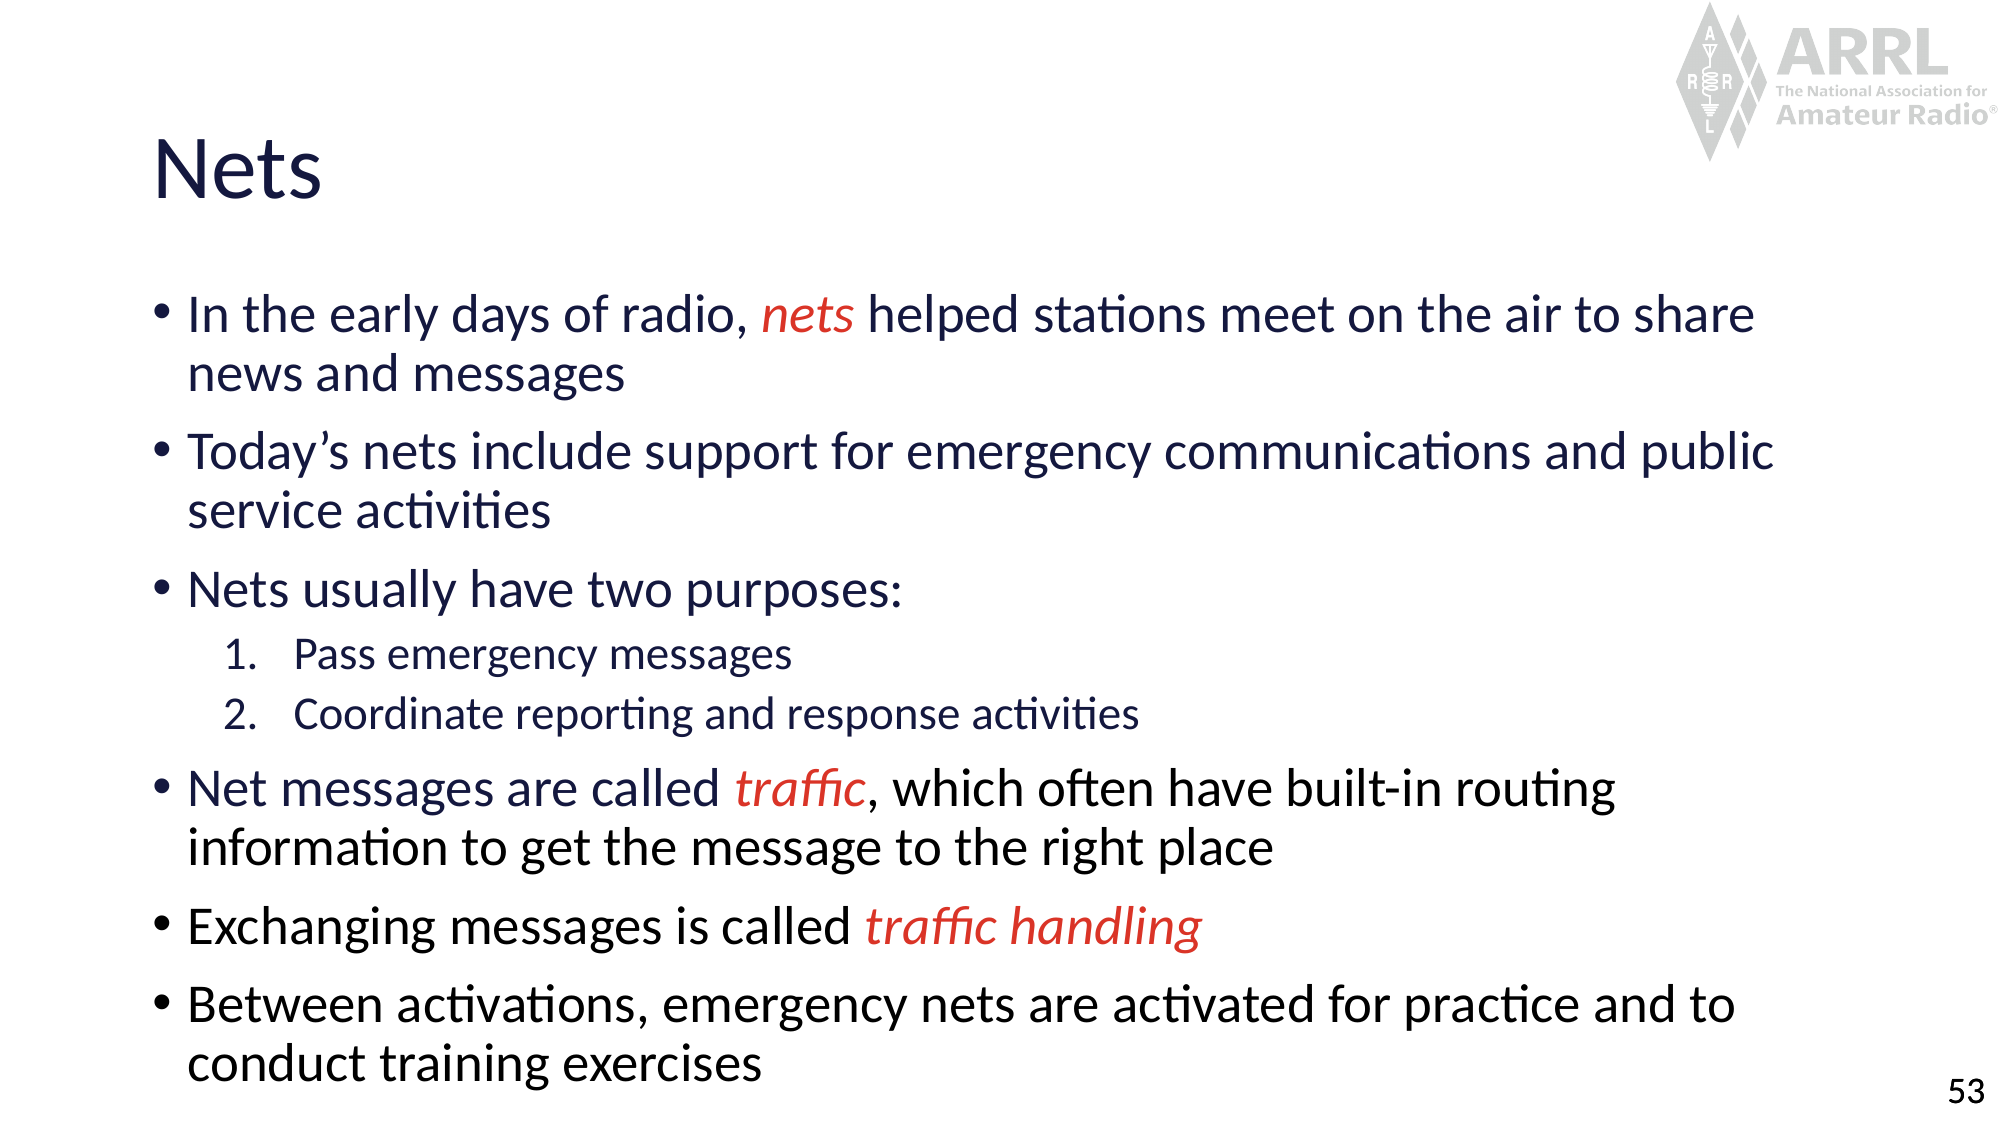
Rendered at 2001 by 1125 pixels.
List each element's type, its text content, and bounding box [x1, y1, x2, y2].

list In the early days of radio, nets helped stations meet on the air to share news and messages Today’s nets include support for emergency communications and public service activities Nets usually have two purposes: Pass emergency messages Coordinate reporting and response activities Net messages are called traffic, which often have built-in routing information to get the message to the right place Exchanging messages is called traffic handling Between activations, emergency nets are activated for practice and to conduct training exercises [137, 277, 1863, 1106]
picture [1674, 0, 2000, 164]
title Nets [137, 59, 1863, 277]
